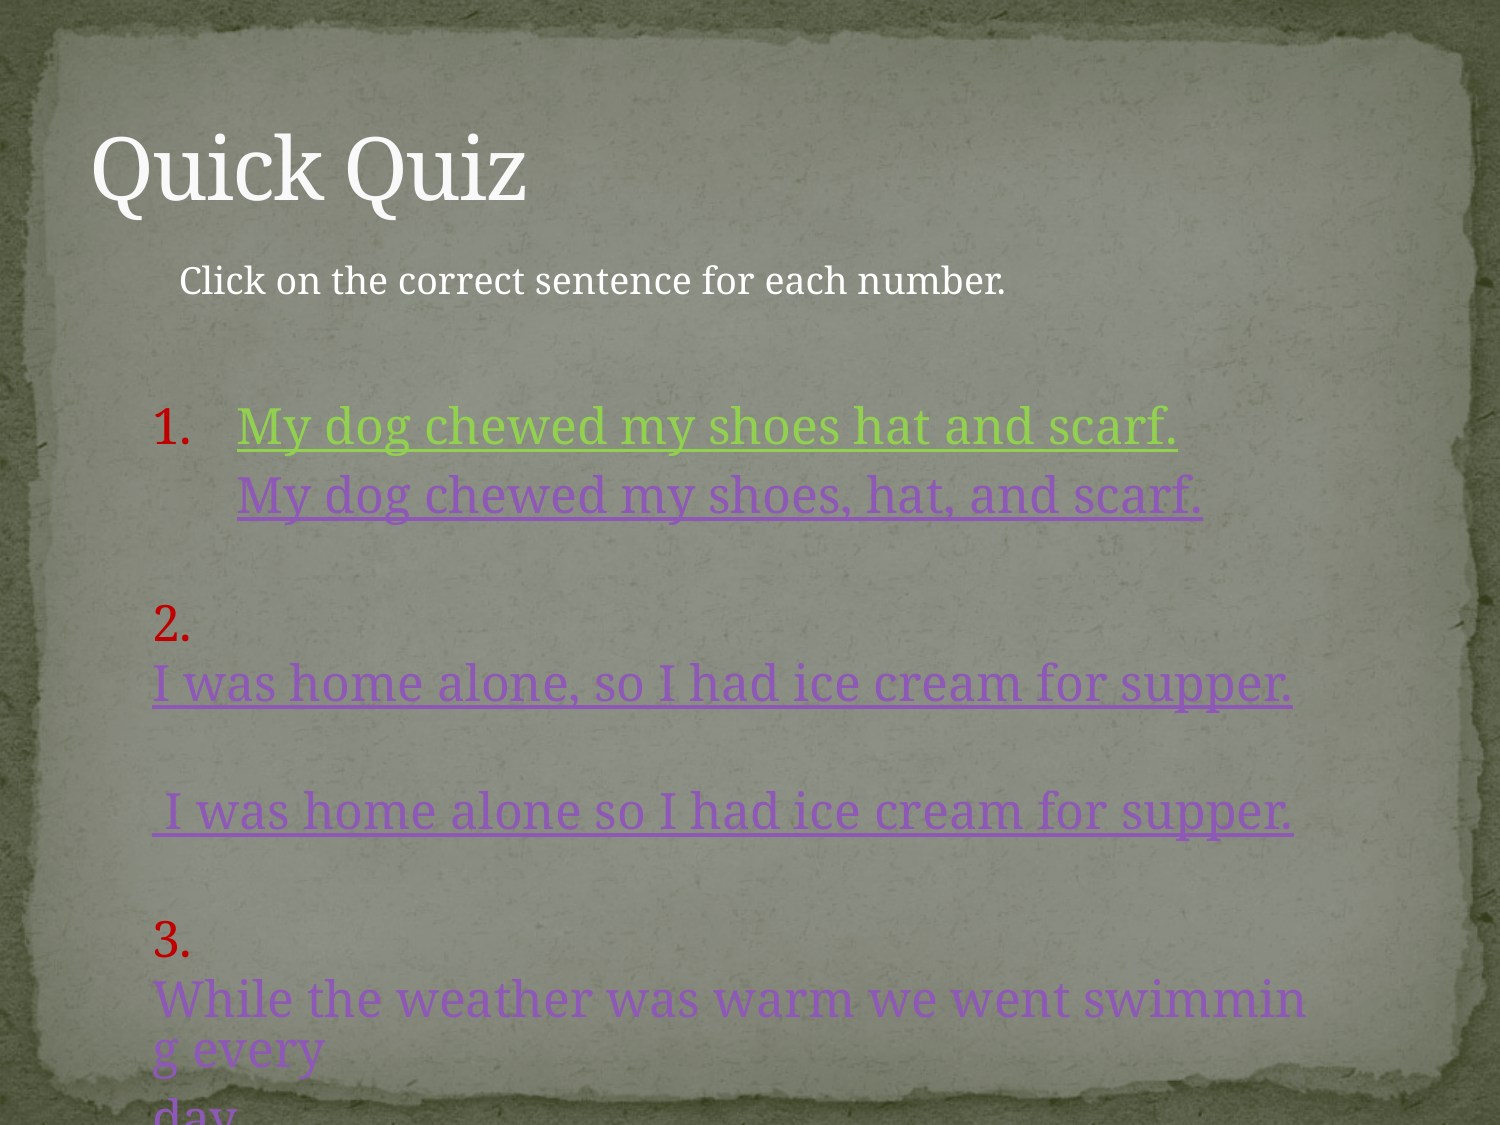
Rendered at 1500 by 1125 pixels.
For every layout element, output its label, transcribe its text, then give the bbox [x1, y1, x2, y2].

title Quick Quiz [74, 24, 1425, 225]
text_box My dog chewed my shoes hat and scarf. My dog chewed my shoes, hat, and scarf. 2. I was home alone, so I had ice cream for supper. I was home alone so I had ice cream for supper. 3. While the weather was warm we went swimming every day. While the weather was warm, we went swimming every day [137, 387, 1338, 1125]
text_box Click on the correct sentence for each number. [163, 249, 1022, 310]
